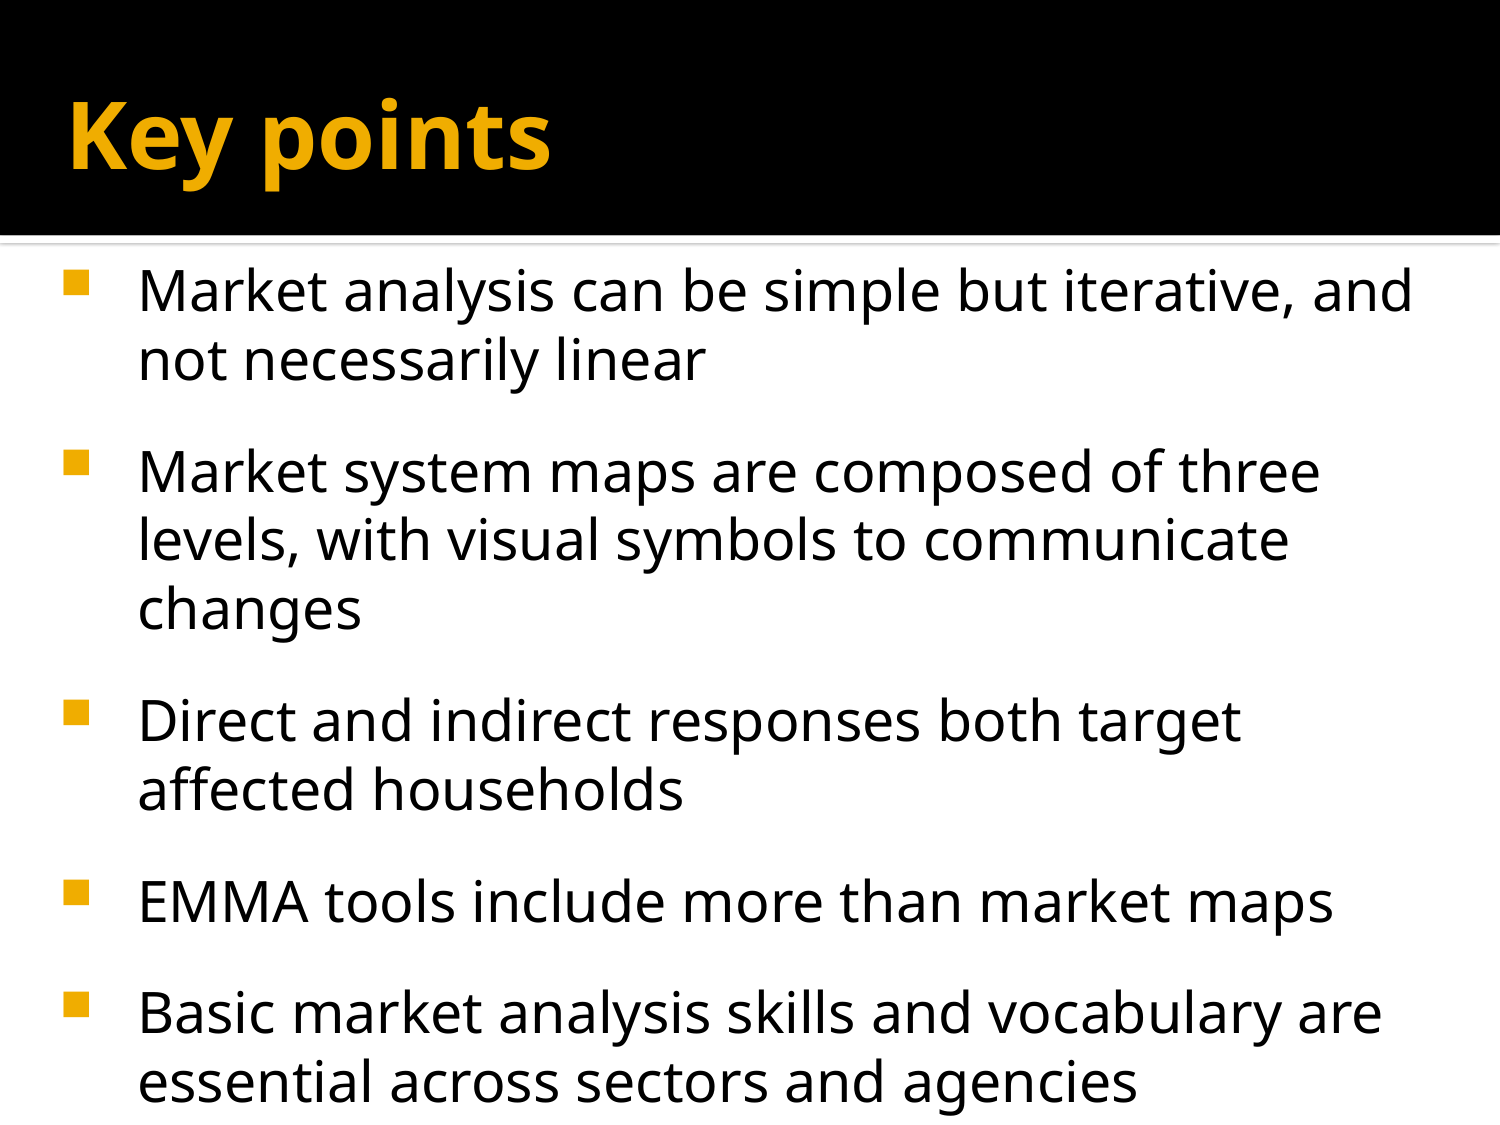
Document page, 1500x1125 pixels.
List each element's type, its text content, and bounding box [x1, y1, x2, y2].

list Market analysis can be simple but iterative, and not necessarily linear Market system maps are composed of three levels, with visual symbols to communicate changes Direct and indirect responses both target affected households EMMA tools include more than market maps Basic market analysis skills and vocabulary are essential across sectors and agencies [50, 239, 1450, 1125]
title Key points [50, 50, 1450, 214]
